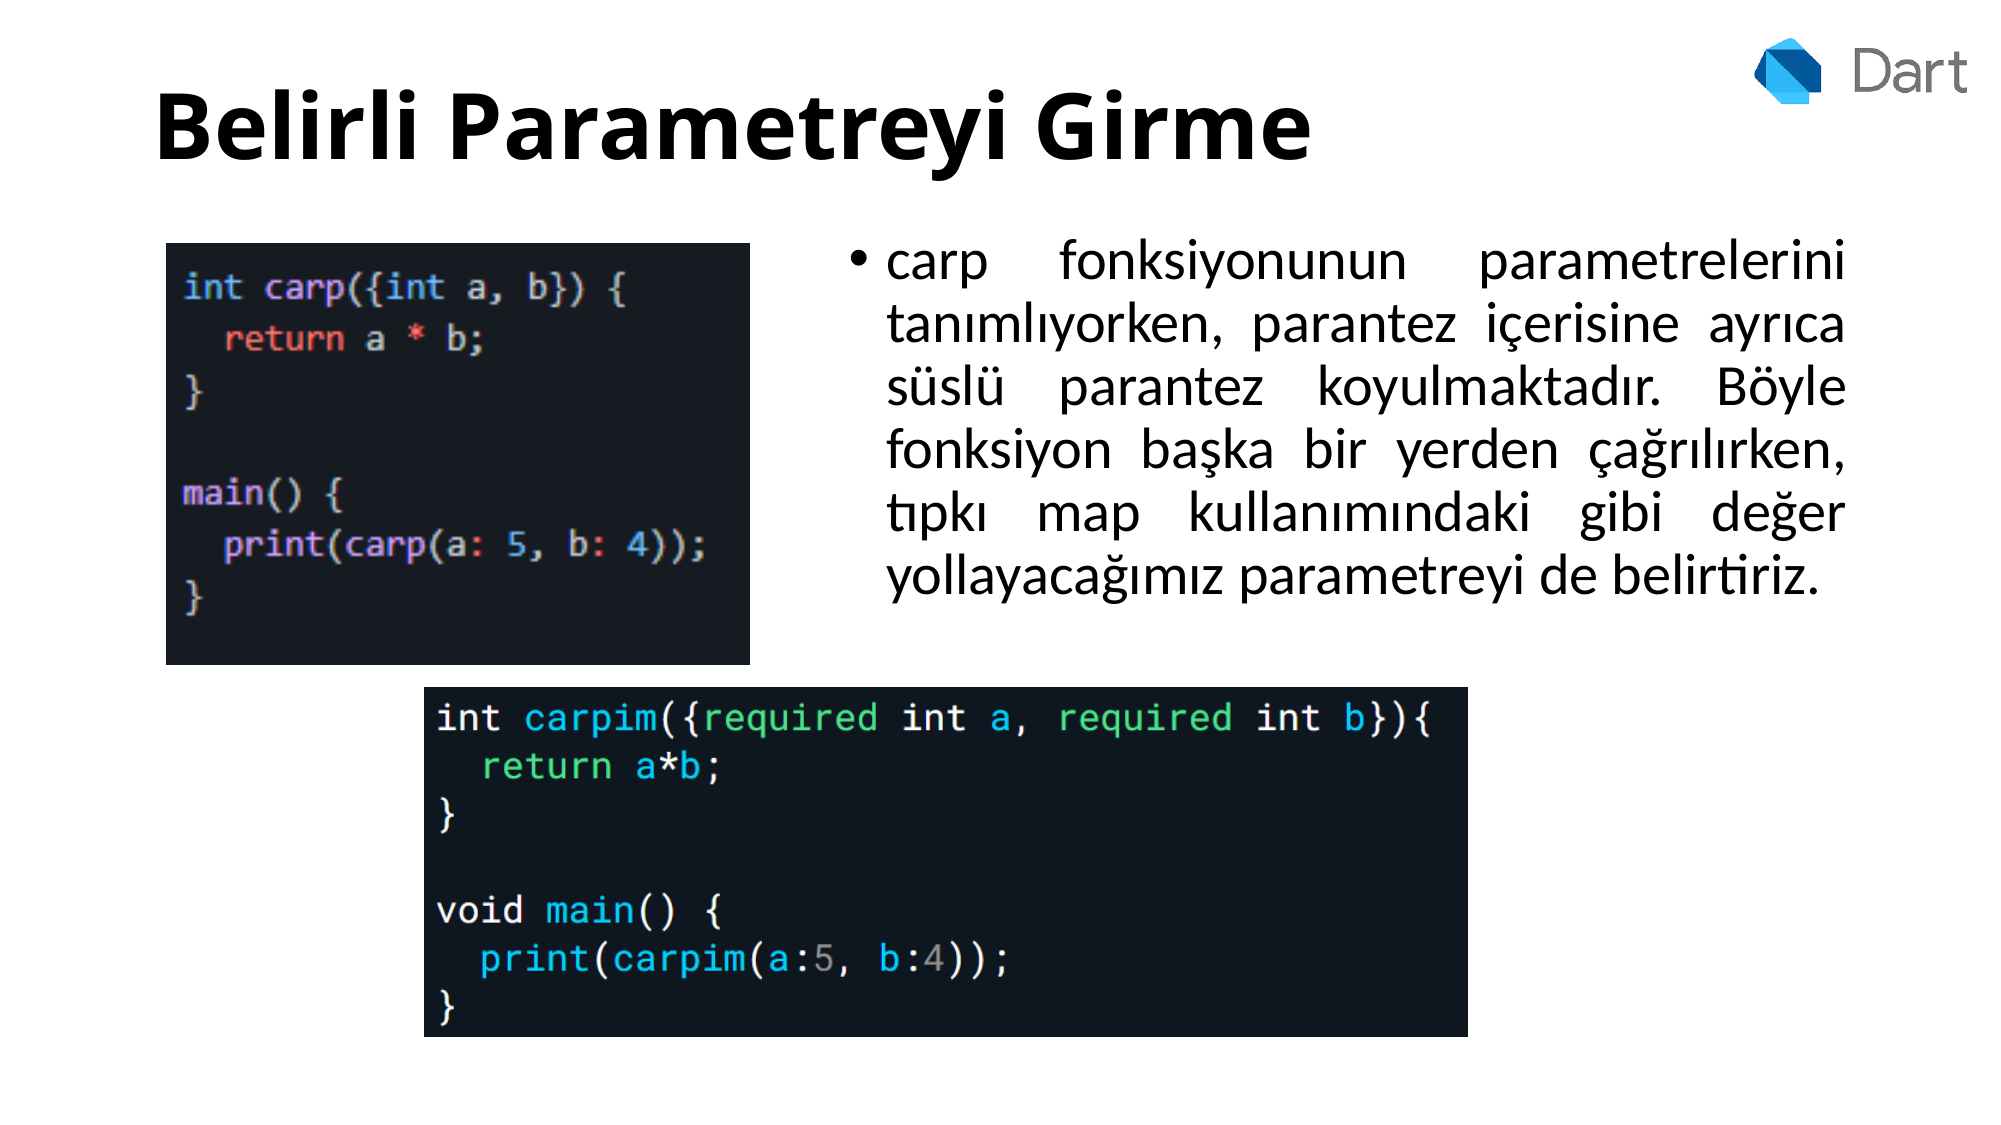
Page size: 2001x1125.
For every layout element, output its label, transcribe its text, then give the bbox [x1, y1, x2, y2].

list carp fonksiyonunun parametrelerini tanımlıyorken, parantez içerisine ayrıca süslü parantez koyulmaktadır. Böyle fonksiyon başka bir yerden çağrılırken, tıpkı map kullanımındaki gibi değer yollayacağımız parametreyi de belirtiriz. [833, 222, 1863, 1014]
title Belirli Parametreyi Girme [137, 59, 1863, 199]
picture [1749, 9, 1972, 133]
picture [166, 243, 750, 665]
picture [424, 687, 1468, 1037]
